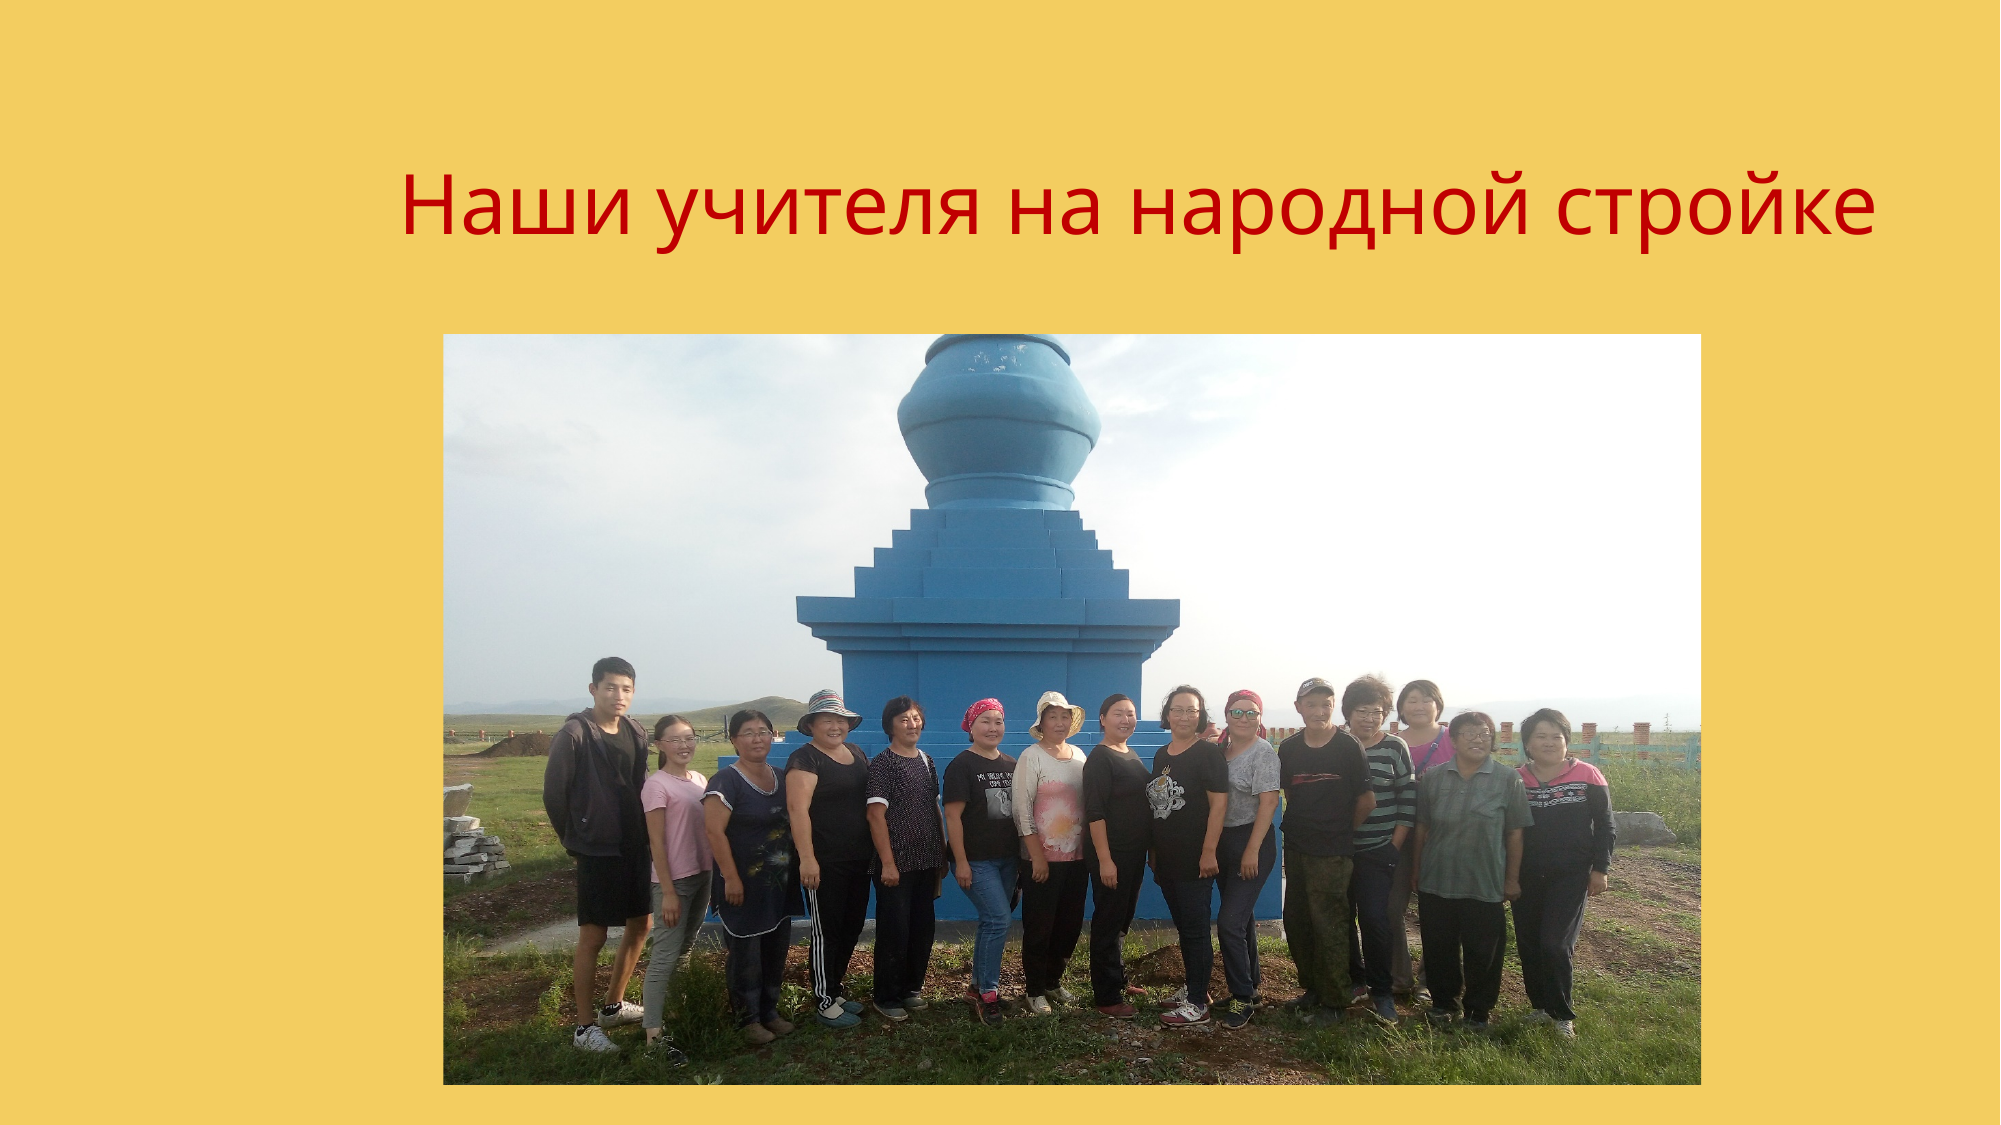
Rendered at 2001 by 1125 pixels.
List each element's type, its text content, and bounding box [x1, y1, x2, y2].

text_box Наши учителя на народной стройке [383, 144, 1948, 260]
picture [442, 333, 1702, 1085]
